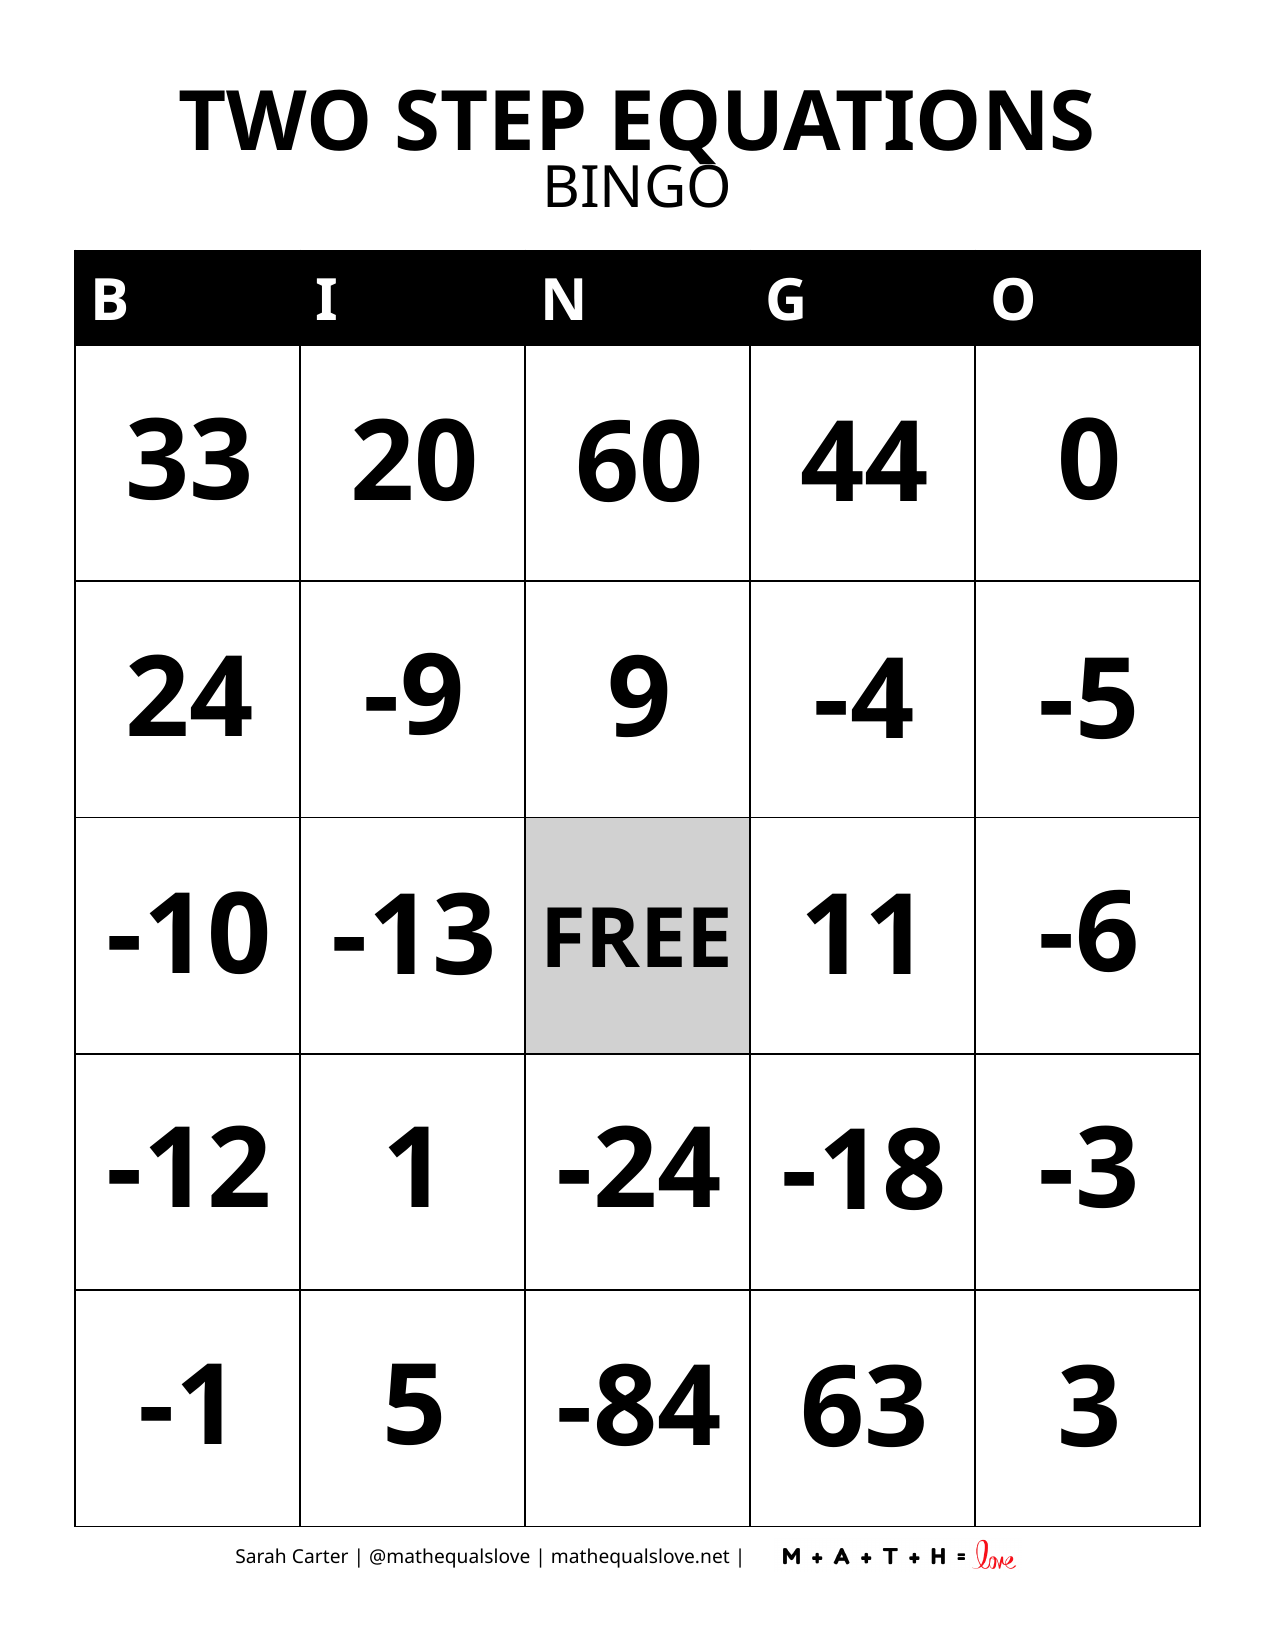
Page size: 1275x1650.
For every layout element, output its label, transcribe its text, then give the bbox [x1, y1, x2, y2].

table_cell [751, 1291, 974, 1377]
table_cell [751, 1189, 974, 1289]
table_cell [976, 717, 1199, 817]
table_cell [76, 715, 299, 817]
table_cell [976, 478, 1199, 580]
table_cell [976, 1055, 1199, 1138]
text_box 33 [75, 430, 303, 478]
table_cell [301, 1186, 524, 1289]
text_box 3 [978, 1377, 1203, 1425]
text_box -6 [975, 903, 1203, 951]
table_cell [301, 1291, 524, 1375]
table_cell [76, 478, 299, 580]
text_box 5 [303, 1375, 528, 1423]
text_box 24 [75, 667, 303, 715]
table_cell [301, 582, 524, 665]
table_cell [526, 480, 749, 580]
text_box 63 [750, 1377, 978, 1425]
table_cell [976, 1291, 1199, 1377]
table_cell [526, 582, 749, 667]
table_cell [76, 1423, 299, 1526]
text_box -24 [528, 1138, 753, 1186]
text_box BINGO [74, 175, 1200, 226]
table_cell [751, 1425, 974, 1526]
text_box -84 [525, 1376, 753, 1424]
table_cell [76, 346, 299, 430]
text_box 0 [975, 430, 1203, 478]
text_box 9 [525, 667, 753, 715]
text_box -1 [75, 1375, 303, 1423]
table_cell [976, 1186, 1199, 1289]
table_cell [76, 953, 299, 1053]
text_box 1 [303, 1138, 528, 1186]
text_box 20 [300, 431, 528, 479]
table_cell [526, 346, 749, 432]
text_box -10 [75, 905, 303, 953]
text_box TWO STEP EQUATIONS [74, 59, 1200, 175]
table_cell [301, 954, 524, 1053]
table_cell FREE [526, 818, 749, 1053]
table_header B [76, 251, 299, 344]
table_cell [526, 715, 749, 817]
text_box -9 [300, 665, 528, 713]
table_cell [301, 818, 524, 906]
table_cell [976, 582, 1199, 669]
table_cell [301, 479, 524, 580]
table_cell [301, 1423, 524, 1526]
table_cell [751, 818, 974, 906]
table_cell [976, 951, 1199, 1053]
table_cell [76, 818, 299, 905]
text_box 44 [750, 433, 978, 481]
text_box -12 [75, 1138, 303, 1186]
table_cell [751, 717, 974, 817]
table_header O [976, 251, 1199, 344]
table_cell [526, 1186, 749, 1289]
table_cell [76, 1186, 299, 1289]
text_box -5 [978, 669, 1203, 717]
text_box 11 [750, 906, 978, 954]
table_cell [751, 582, 974, 669]
table_cell [976, 346, 1199, 430]
table_cell [301, 1055, 524, 1138]
text_box -3 [975, 1138, 1203, 1186]
table_cell [526, 1055, 749, 1138]
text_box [220, 1535, 1055, 1576]
table_header N [526, 251, 749, 344]
table_cell [751, 954, 974, 1053]
table_cell [976, 1425, 1199, 1526]
text_box -4 [750, 669, 978, 717]
table_cell [76, 1055, 299, 1138]
text_box -18 [750, 1141, 978, 1189]
table_cell [301, 346, 524, 431]
table_cell [976, 818, 1199, 903]
table_header I [301, 251, 524, 344]
text_box 60 [525, 432, 753, 480]
table_cell [751, 346, 974, 433]
table_header G [751, 251, 974, 344]
table_cell [526, 1291, 749, 1376]
table_cell [76, 582, 299, 667]
text_box -13 [300, 906, 528, 954]
table_cell [526, 1424, 749, 1526]
table_cell [76, 1291, 299, 1375]
table_cell [751, 1055, 974, 1141]
table_cell [751, 481, 974, 580]
table_cell [301, 713, 524, 817]
